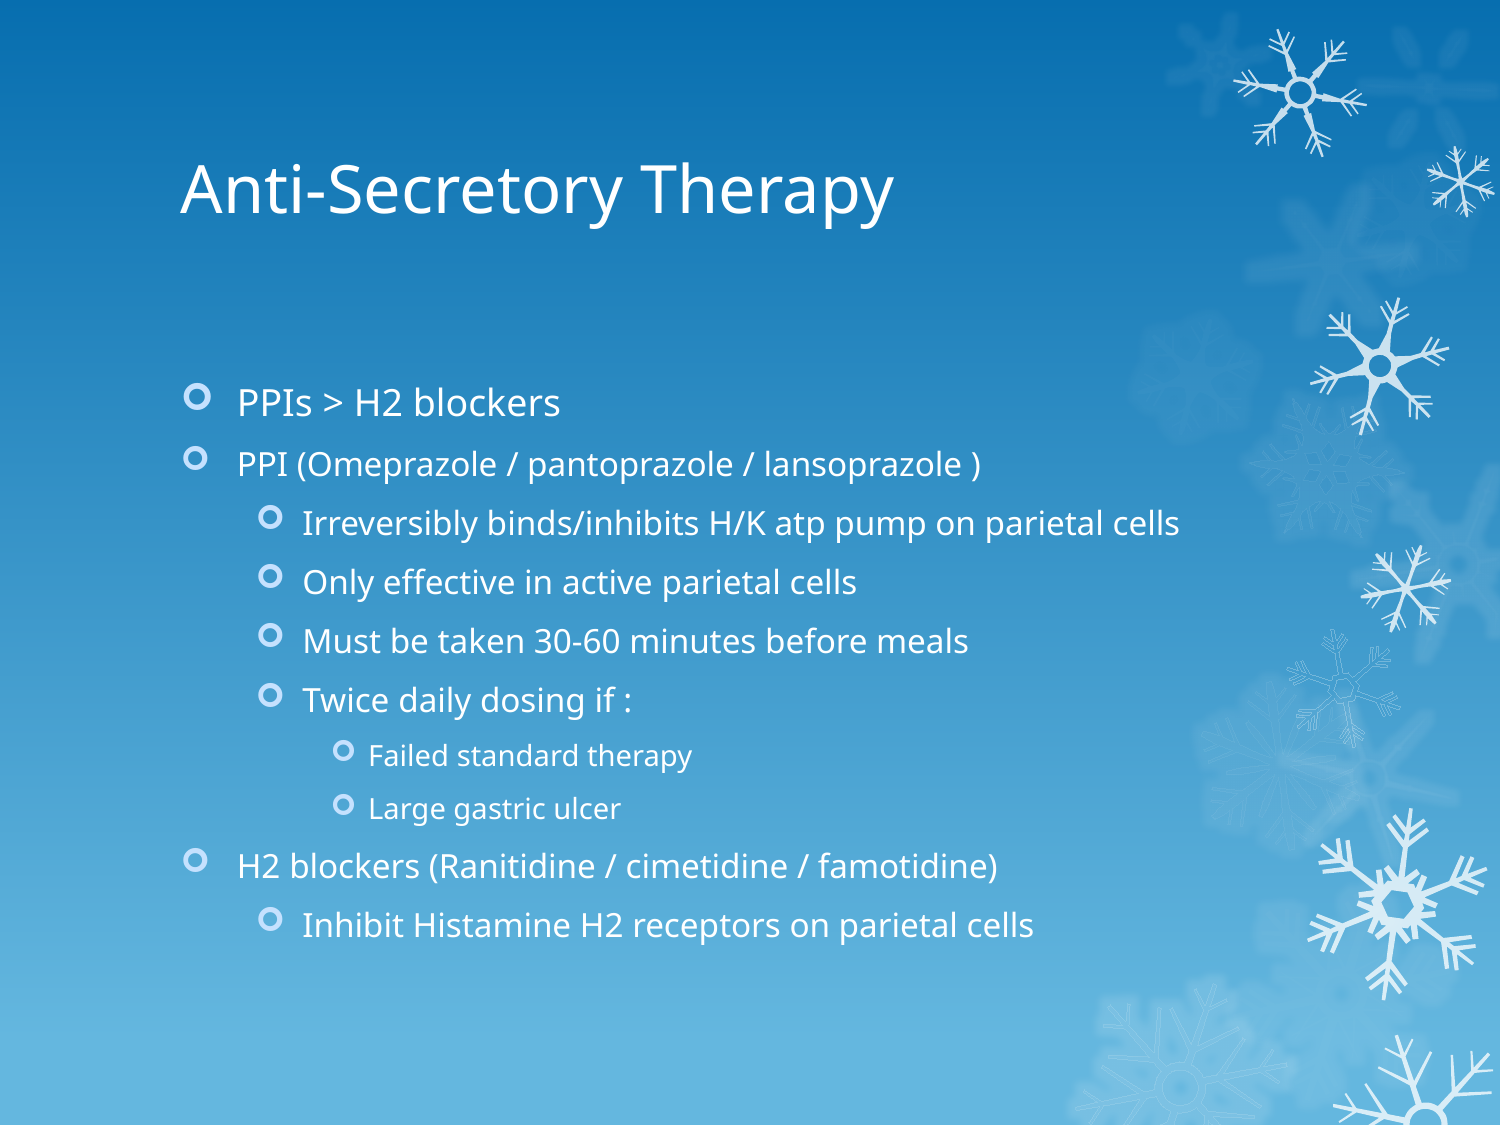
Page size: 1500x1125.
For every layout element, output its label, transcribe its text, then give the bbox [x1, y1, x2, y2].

list PPIs > H2 blockers PPI (Omeprazole / pantoprazole / lansoprazole ) Irreversibly binds/inhibits H/K atp pump on parietal cells Only effective in active parietal cells Must be taken 30-60 minutes before meals Twice daily dosing if : Failed standard therapy Large gastric ulcer H2 blockers (Ranitidine / cimetidine / famotidine) Inhibit Histamine H2 receptors on parietal cells [165, 296, 1335, 962]
title Anti-Secretory Therapy [165, 110, 1335, 263]
